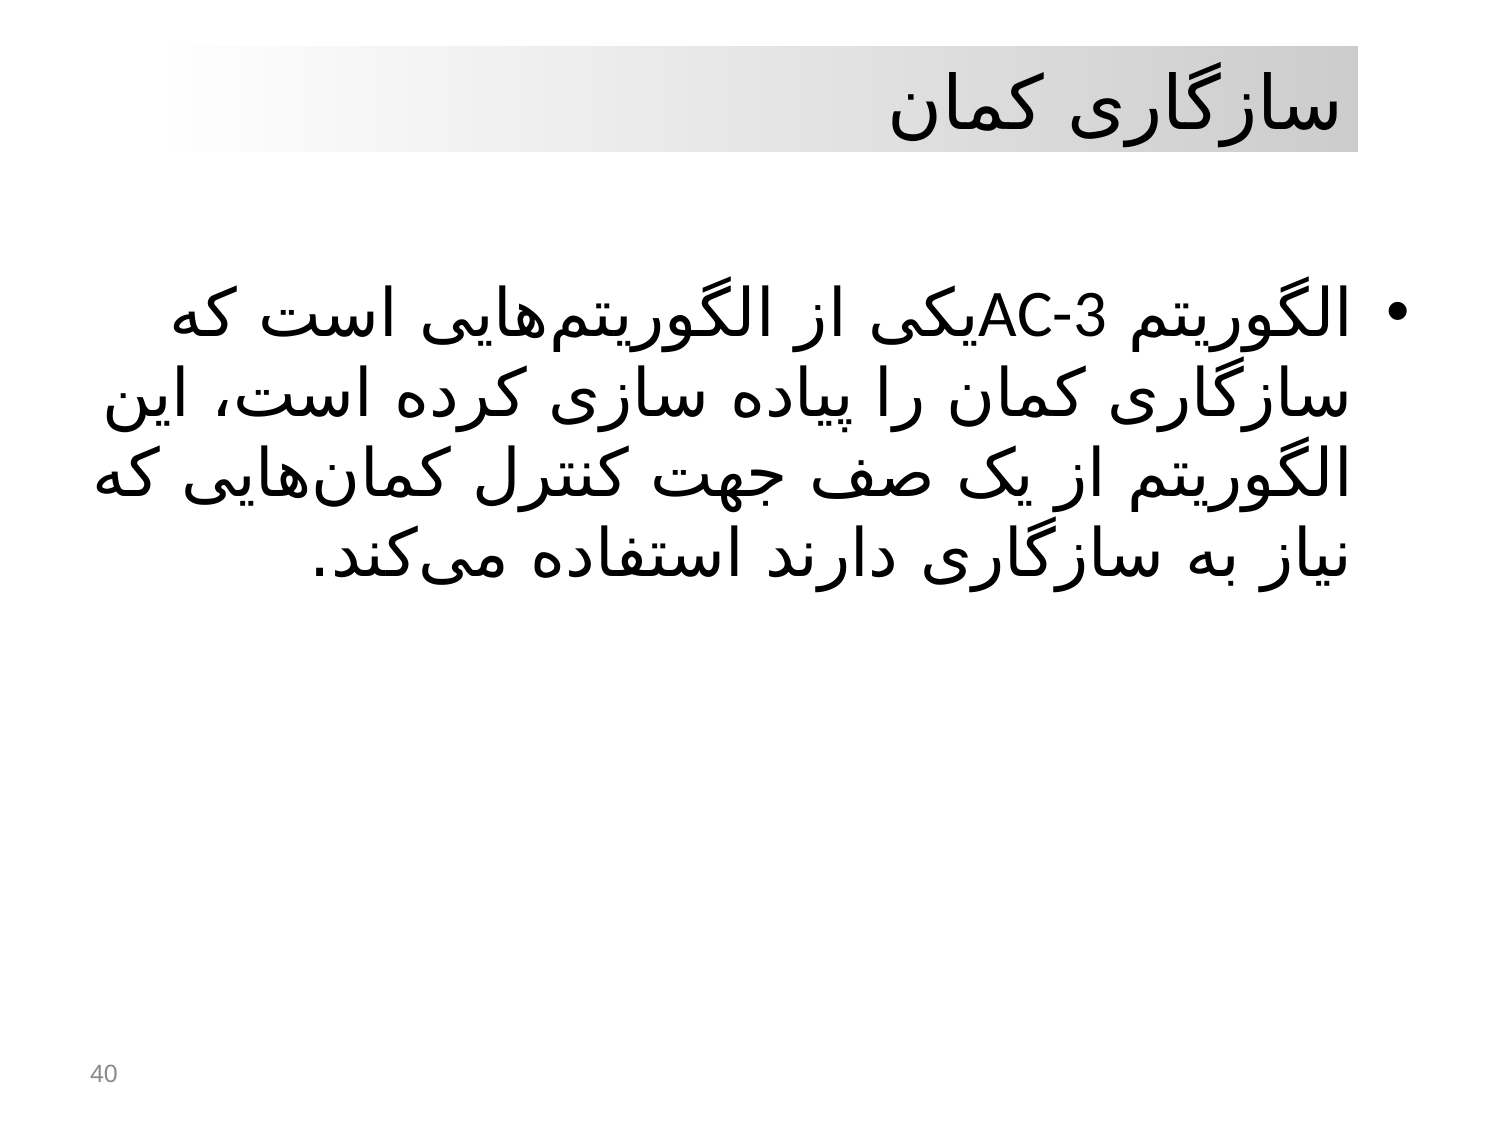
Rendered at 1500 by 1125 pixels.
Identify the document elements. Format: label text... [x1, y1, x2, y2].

list الگوریتم AC-3یکی‌ از الگوریتم‌هایی‌ است که سازگاری کمان را پیاده سازی کرده است، این الگوریتم از یک صف جهت کنترل کمان‌هایی‌ که نیاز به سازگاری دارند استفاده می‌کند. [75, 262, 1425, 1005]
slide_number 40 [75, 1042, 425, 1103]
text_box سازگاری کمان [157, 46, 1358, 152]
